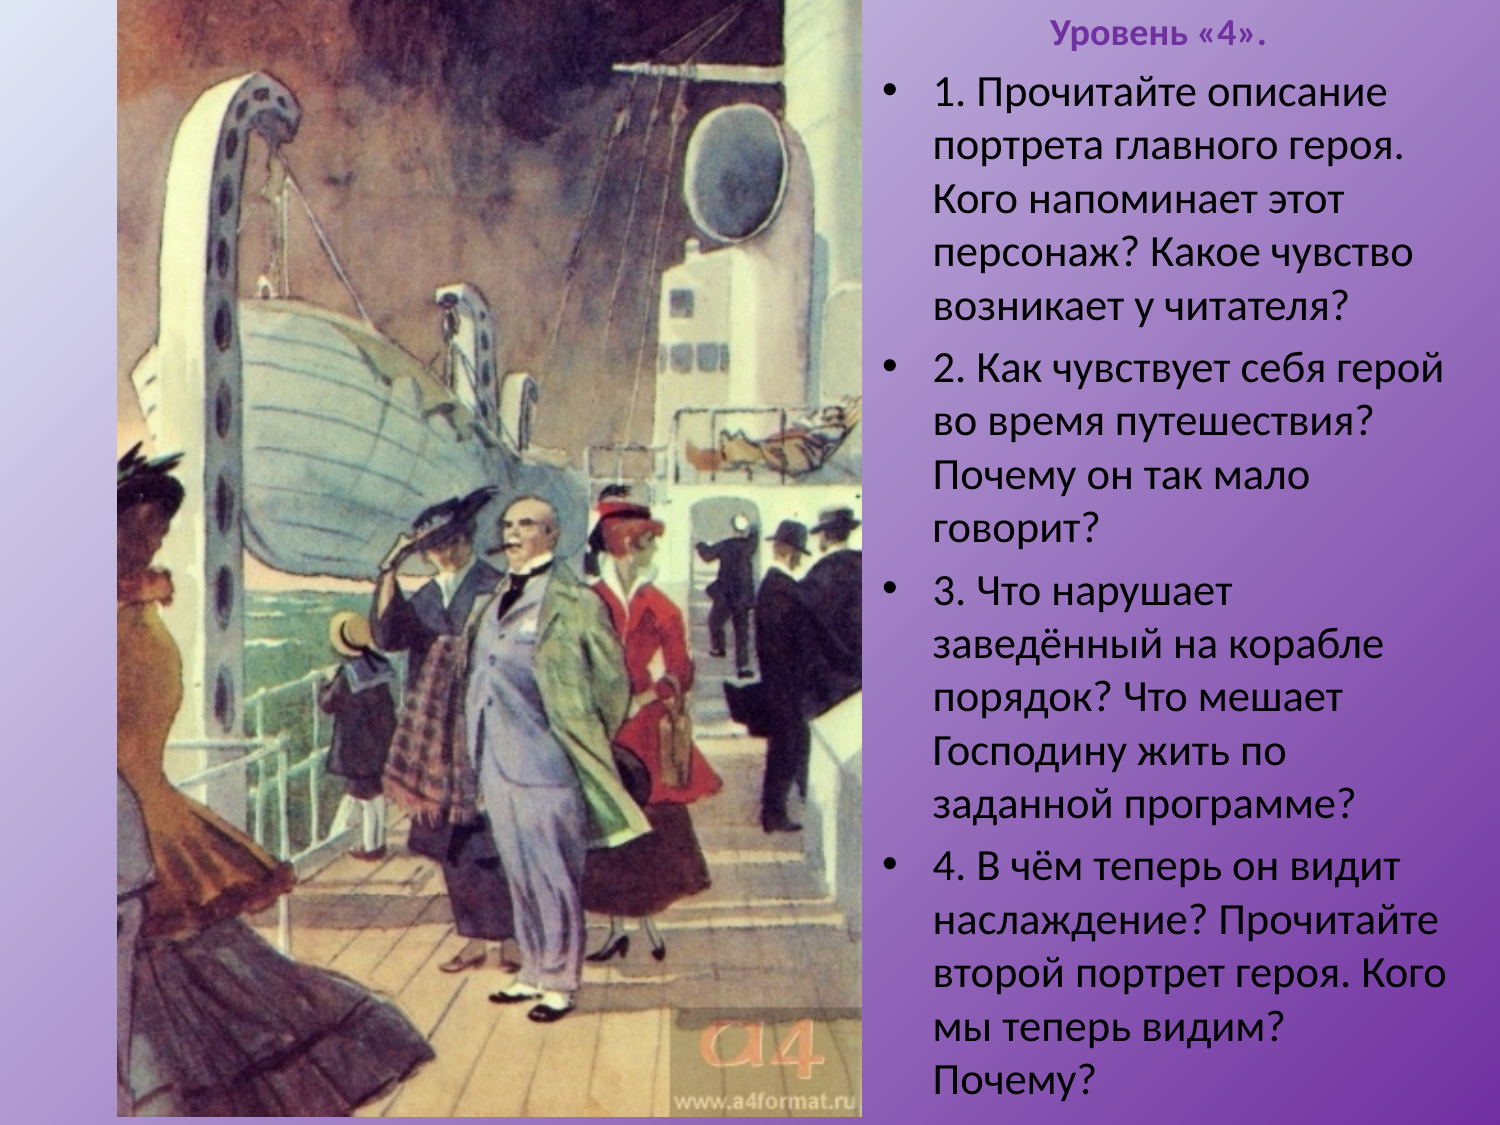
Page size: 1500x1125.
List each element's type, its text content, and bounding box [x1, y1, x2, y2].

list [116, 0, 862, 1117]
list Уровень «4». 1. Прочитайте описание портрета главного героя. Кого напоминает этот персонаж? Какое чувство возникает у читателя? 2. Как чувствует себя герой во время путешествия? Почему он так мало говорит? 3. Что нарушает заведённый на корабле порядок? Что мешает Господину жить по заданной программе? 4. В чём теперь он видит наслаждение? Прочитайте второй портрет героя. Кого мы теперь видим? Почему? [867, 0, 1468, 1125]
